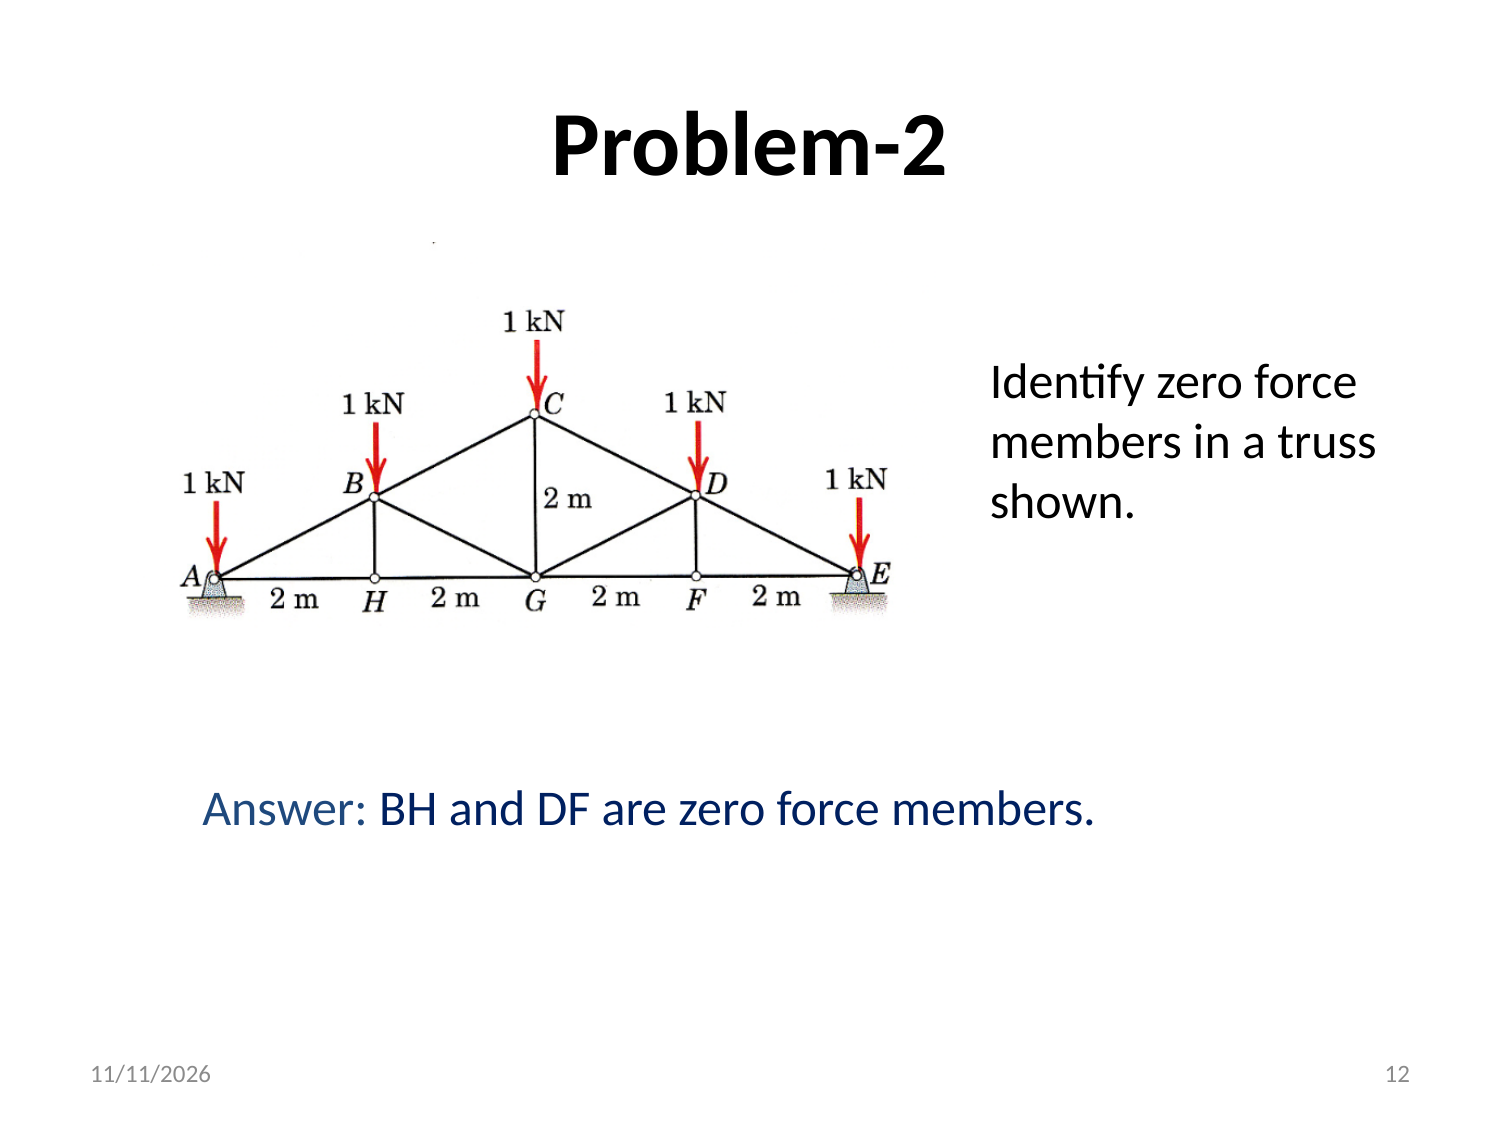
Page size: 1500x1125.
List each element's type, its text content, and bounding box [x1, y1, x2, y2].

picture [137, 241, 955, 630]
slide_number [75, 1042, 425, 1103]
text_box Identify zero force members in a truss shown. [975, 341, 1400, 537]
title Problem-2 [75, 45, 1425, 233]
slide_number 12 [1074, 1042, 1425, 1103]
text_box Answer: BH and DF are zero force members. [187, 768, 1250, 843]
